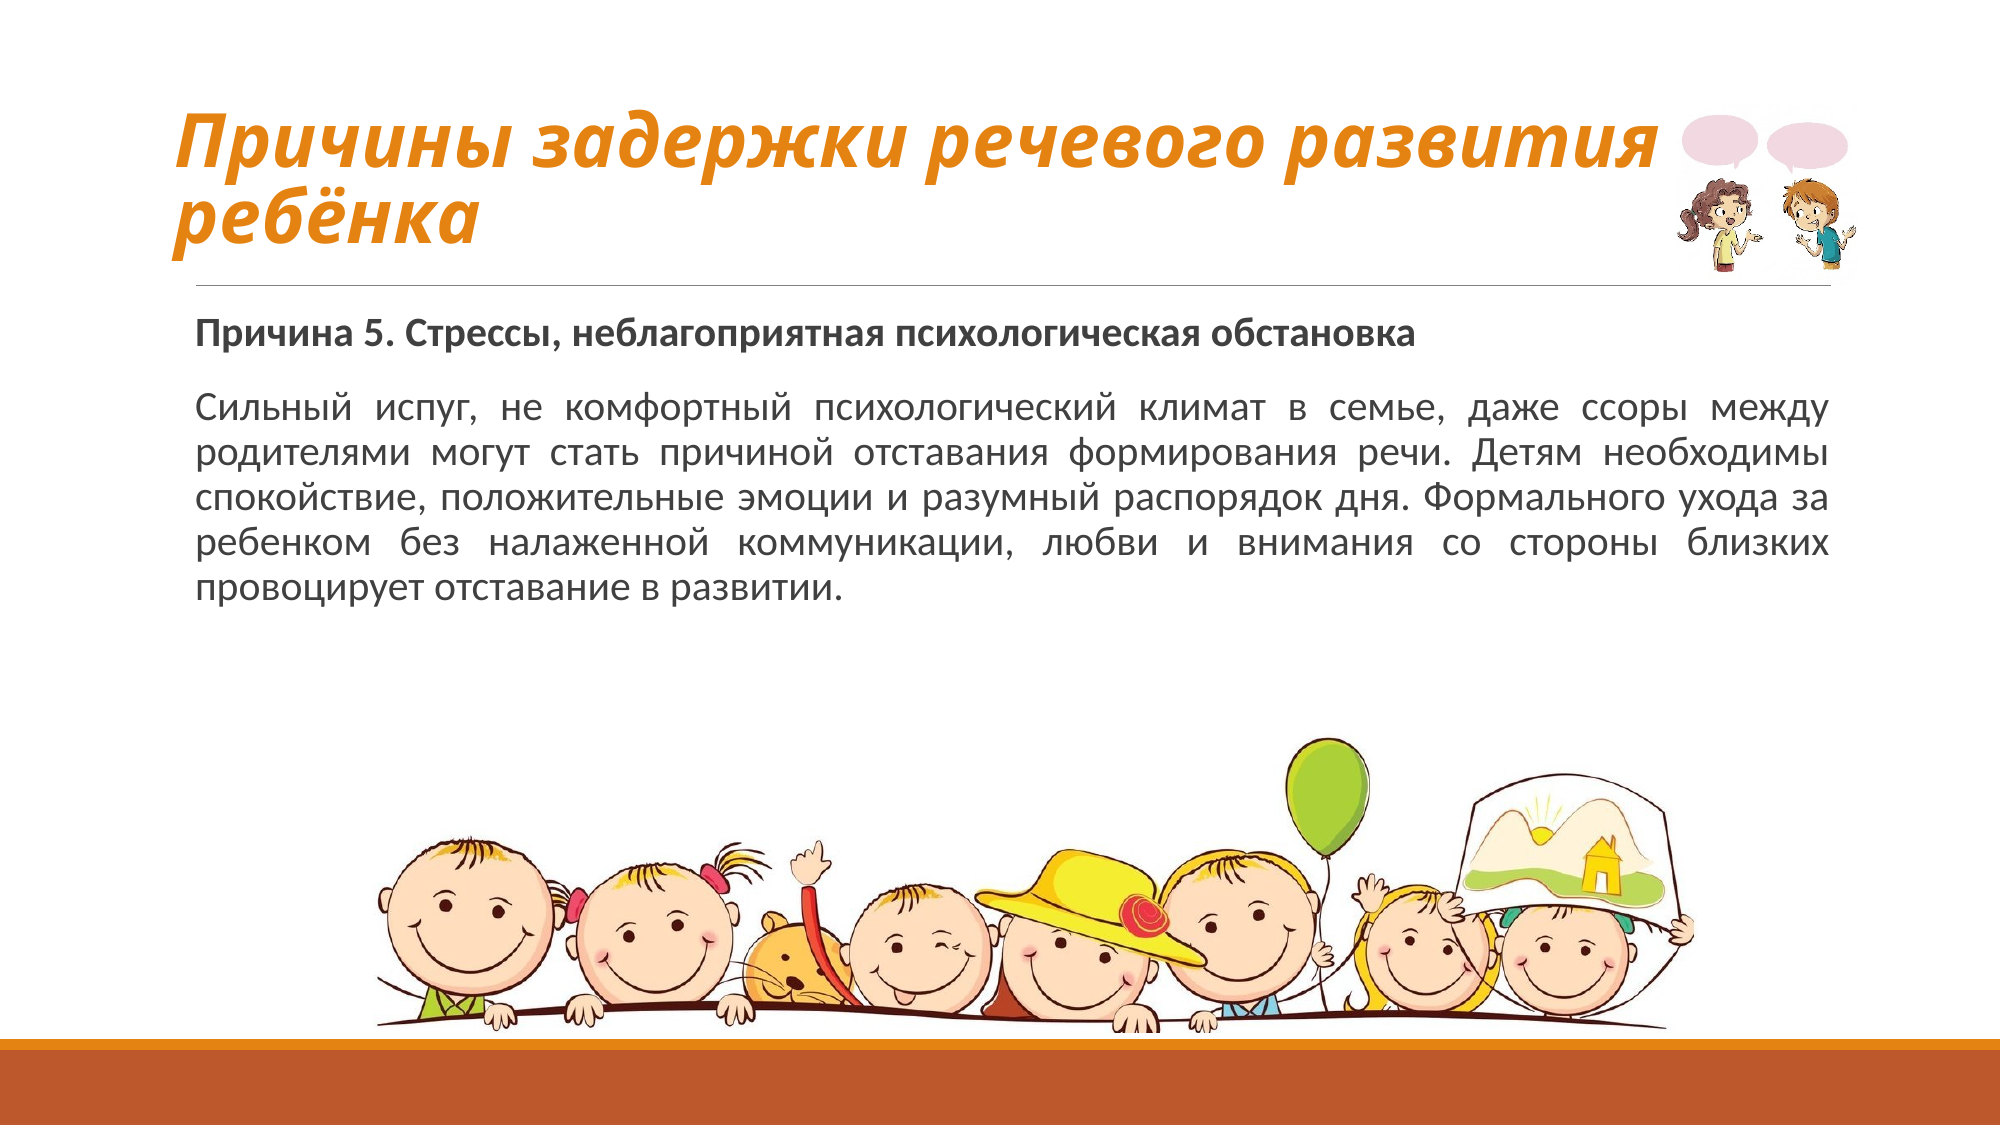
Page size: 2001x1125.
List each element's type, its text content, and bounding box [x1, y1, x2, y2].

list Причина 5. Стрессы, неблагоприятная психологическая обстановка Сильный испуг, не комфортный психологический климат в семье, даже ссоры между родителями могут стать причиной отставания формирования речи. Детям необходимы спокойствие, положительные эмоции и разумный распорядок дня. Формального ухода за ребенком без налаженной коммуникации, любви и внимания со стороны близких провоцирует отставание в развитии. [180, 302, 1830, 963]
picture [319, 706, 1712, 1034]
picture [1674, 101, 1859, 285]
title Причины задержки речевого развития ребёнка [159, 28, 1810, 267]
